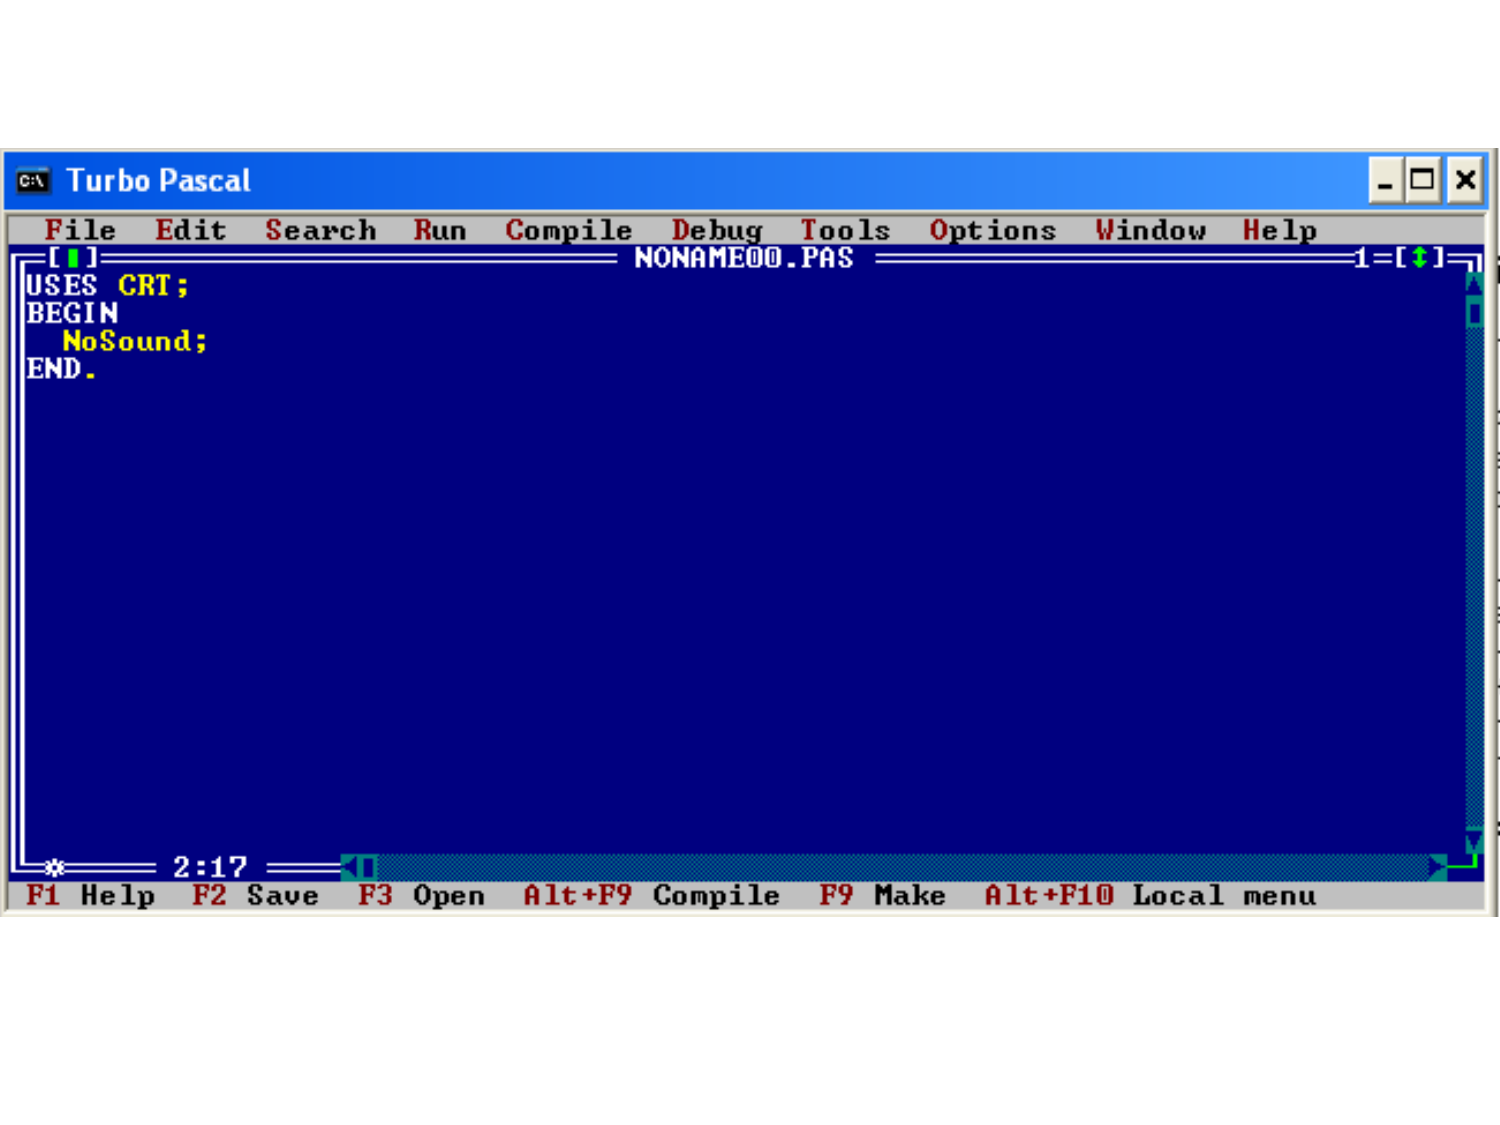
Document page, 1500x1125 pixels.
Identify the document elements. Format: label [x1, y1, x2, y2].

picture [0, 148, 1500, 918]
